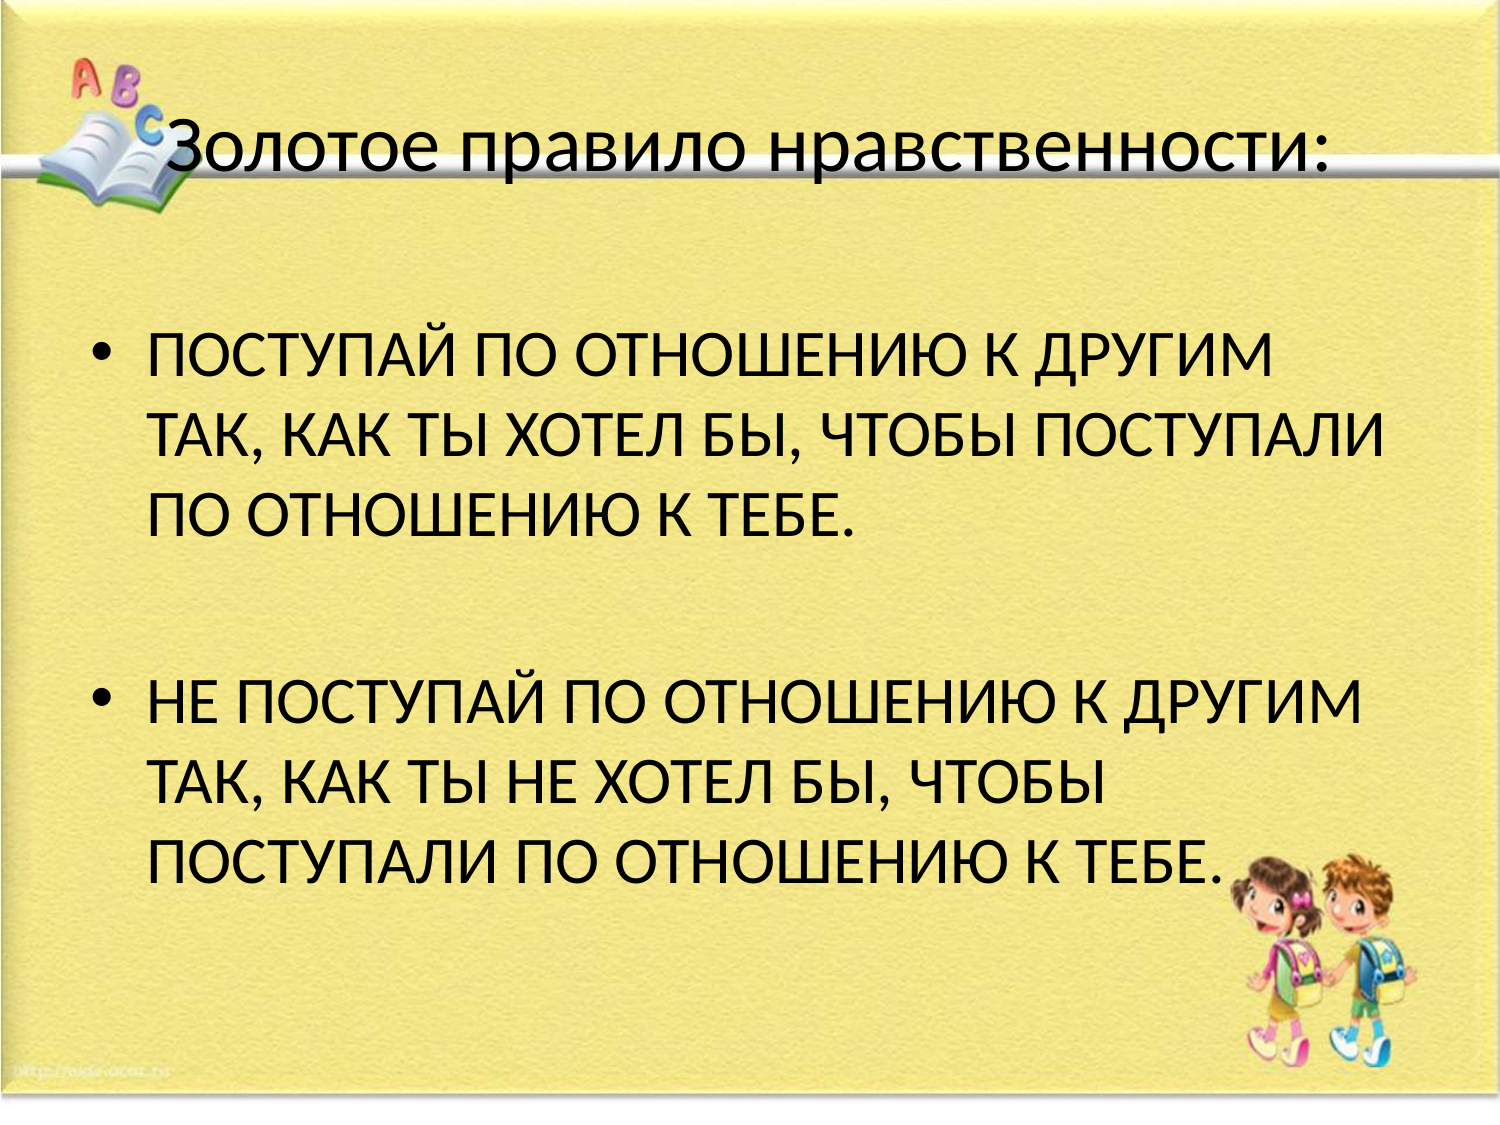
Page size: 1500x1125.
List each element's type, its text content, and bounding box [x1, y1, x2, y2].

title Золотое правило нравственности: [75, 45, 1425, 233]
picture [0, 0, 1500, 1125]
list ПОСТУПАЙ ПО ОТНОШЕНИЮ К ДРУГИМ ТАК, КАК ТЫ ХОТЕЛ БЫ, ЧТОБЫ ПОСТУПАЛИ ПО ОТНОШЕНИЮ К ТЕБЕ. НЕ ПОСТУПАЙ ПО ОТНОШЕНИЮ К ДРУГИМ ТАК, КАК ТЫ НЕ ХОТЕЛ БЫ, ЧТОБЫ ПОСТУПАЛИ ПО ОТНОШЕНИЮ К ТЕБЕ. [75, 302, 1425, 1005]
